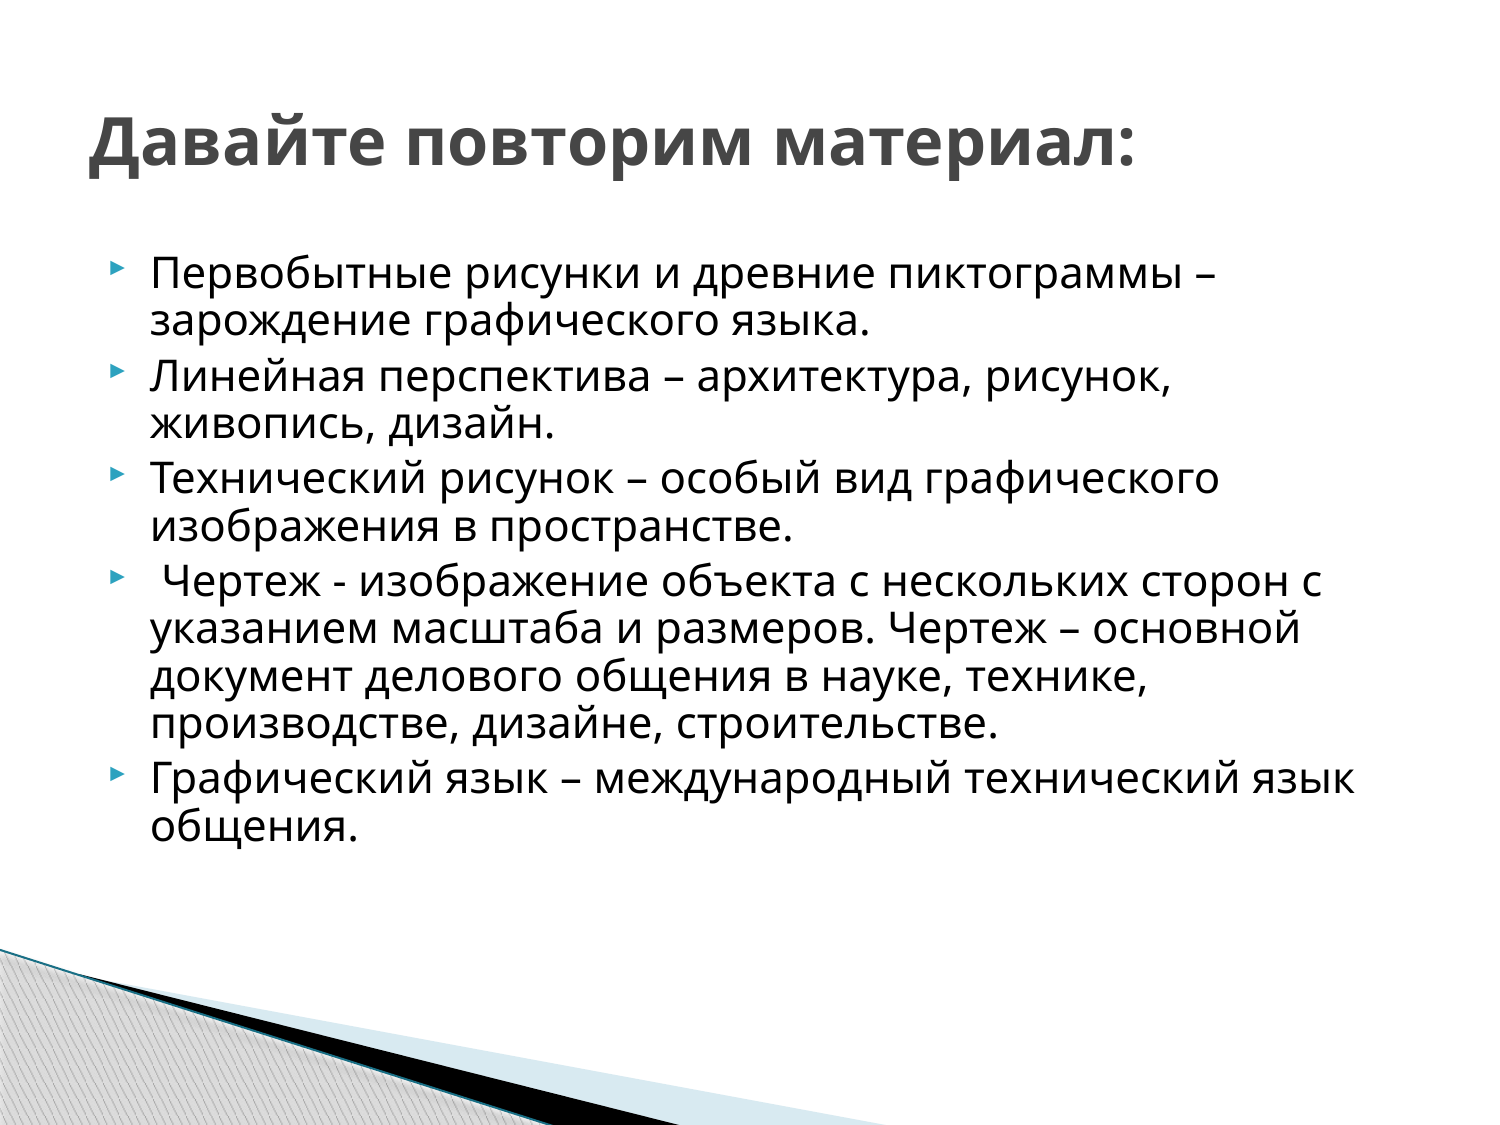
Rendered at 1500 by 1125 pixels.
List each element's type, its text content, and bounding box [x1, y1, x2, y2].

title Давайте повторим материал: [75, 45, 1425, 233]
list Первобытные рисунки и древние пиктограммы – зарождение графического языка. Линейная перспектива – архитектура, рисунок, живопись, дизайн. Технический рисунок – особый вид графического изображения в пространстве. Чертеж - изображение объекта с нескольких сторон с указанием масштаба и размеров. Чертеж – основной документ делового общения в науке, технике, производстве, дизайне, строительстве. Графический язык – международный технический язык общения. [75, 242, 1425, 986]
